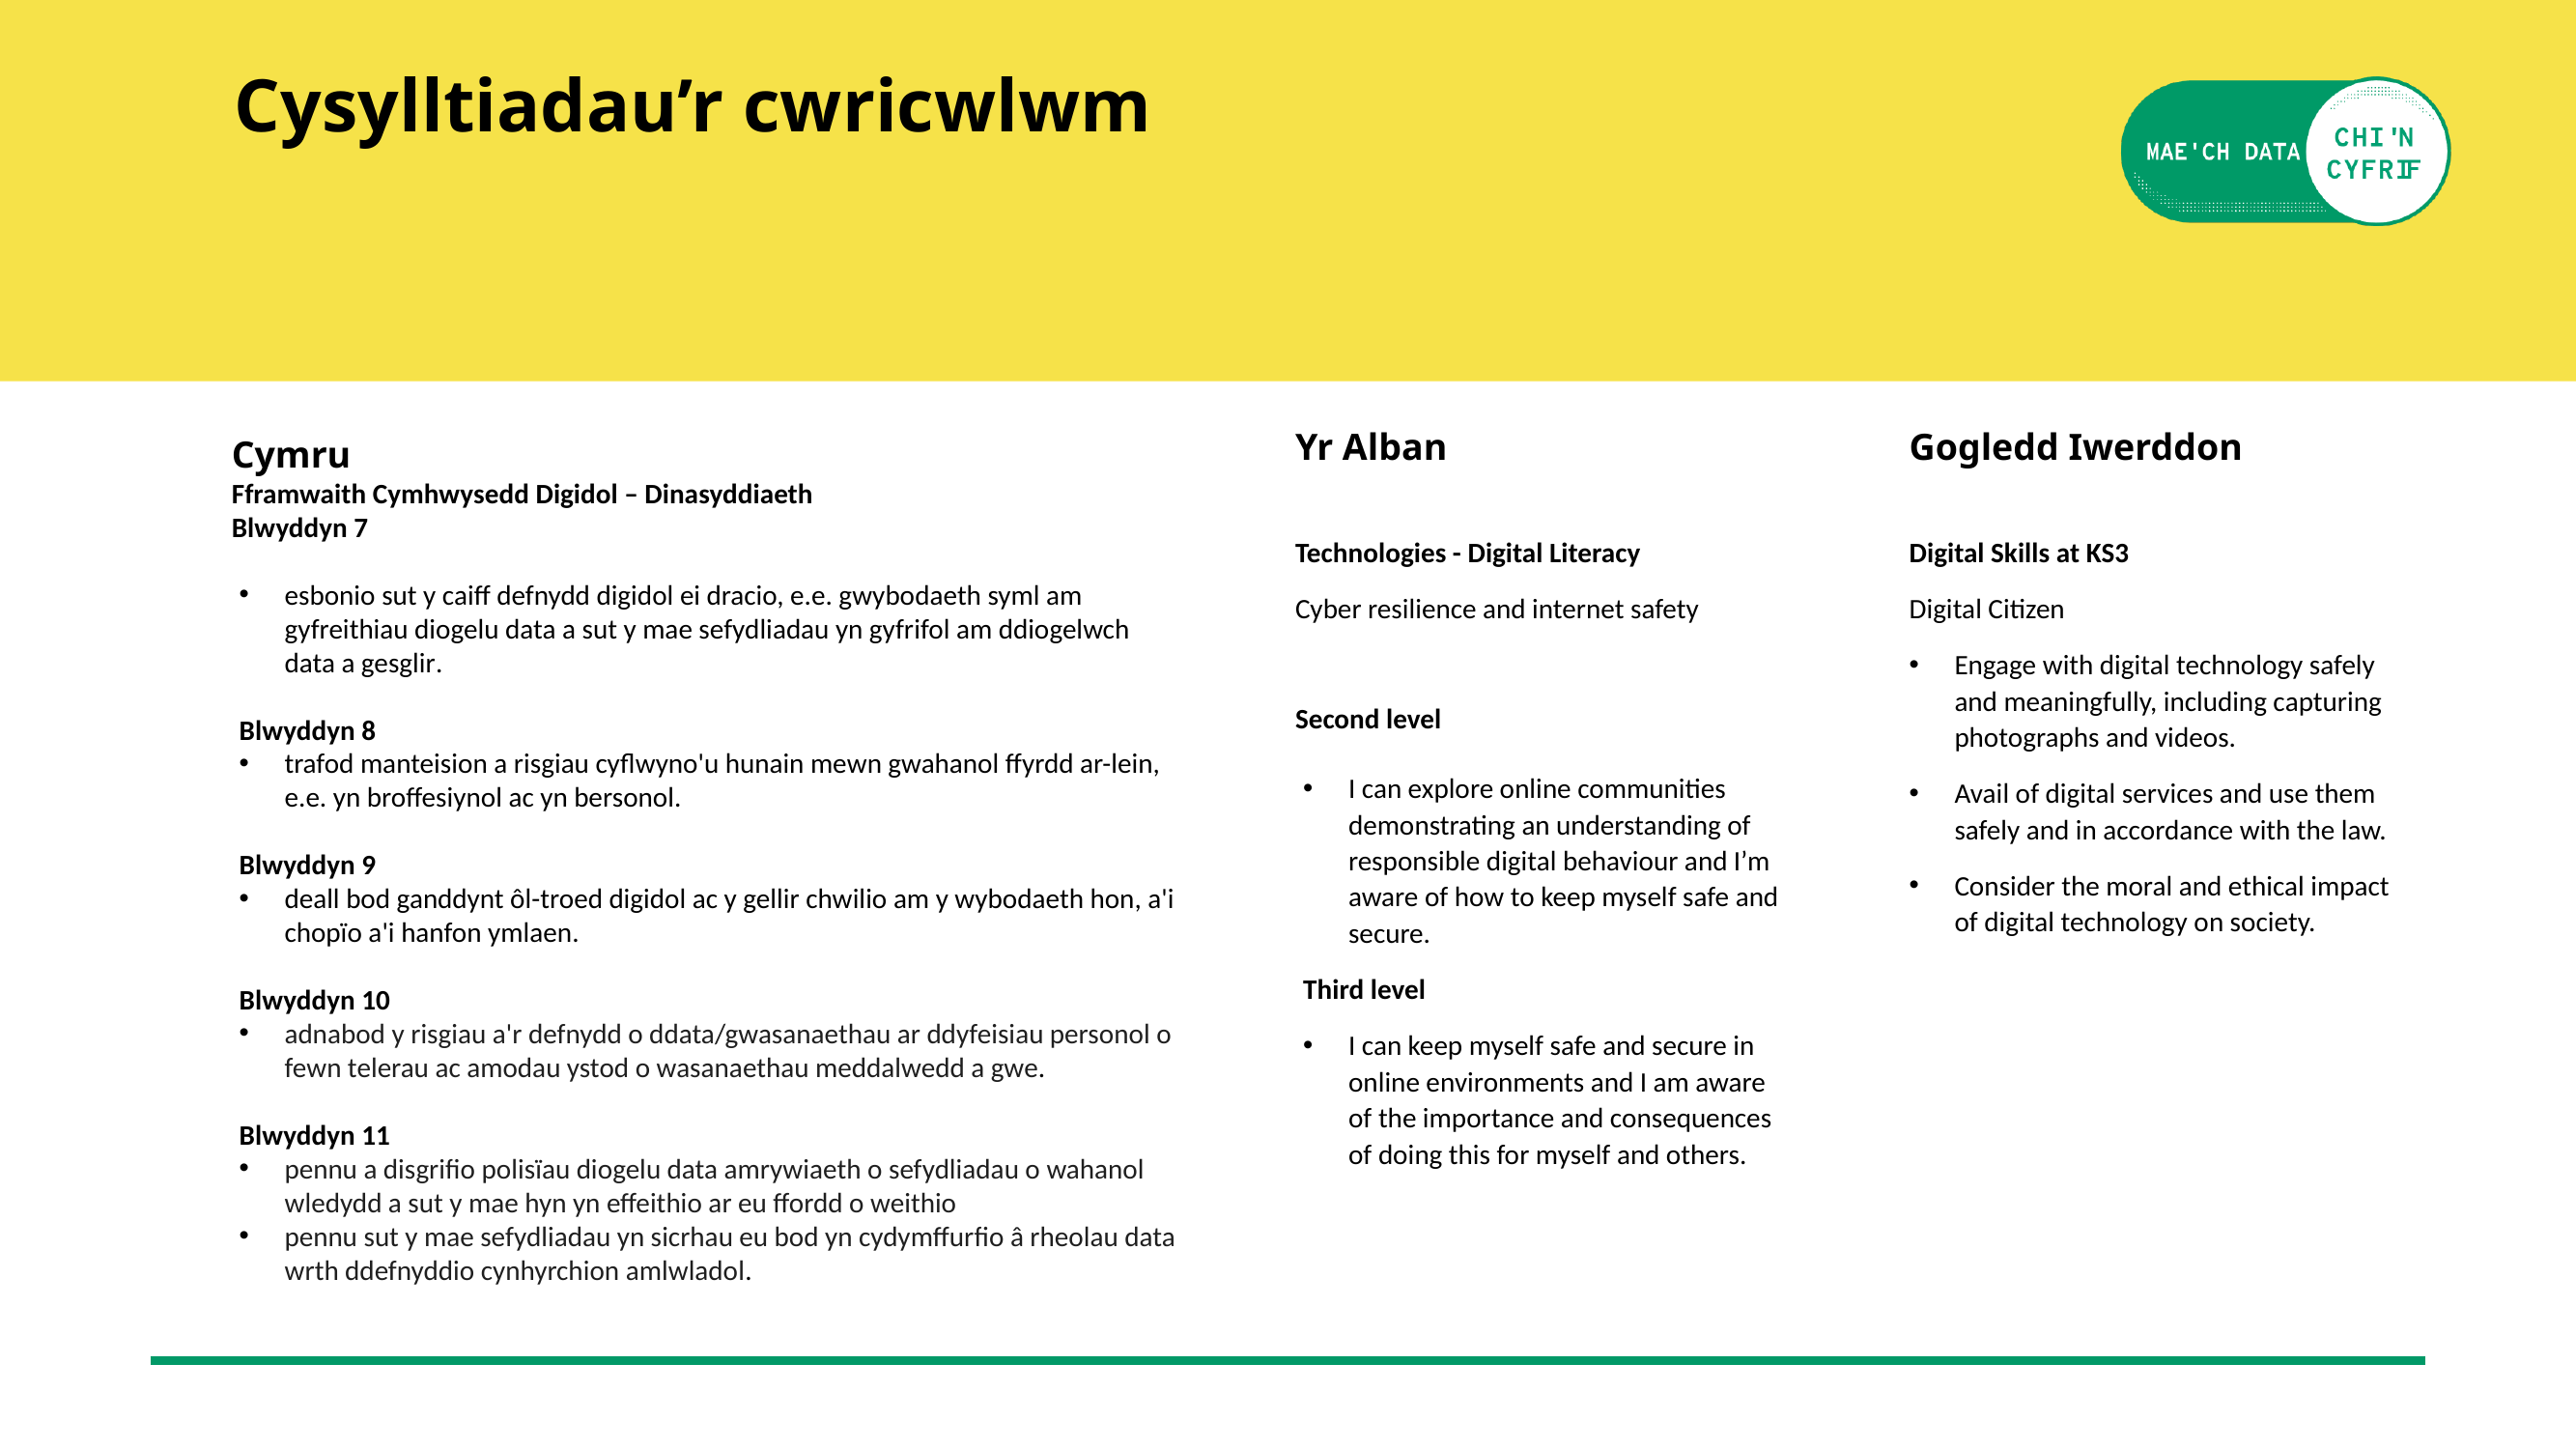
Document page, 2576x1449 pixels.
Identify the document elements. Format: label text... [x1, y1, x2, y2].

text_box Yr Alban Technologies - Digital Literacy Cyber resilience and internet safety Second level I can explore online communities demonstrating an understanding of responsible digital behaviour and I’m aware of how to keep myself safe and secure. Third level I can keep myself safe and secure in online environments and I am aware of the importance and consequences of doing this for myself and others. [1281, 424, 1801, 1290]
title Cysylltiadau’r cwricwlwm [219, 51, 2285, 251]
text_box Cymru Fframwaith Cymhwysedd Digidol – Dinasyddiaeth Blwyddyn 7 esbonio sut y caiff defnydd digidol ei dracio, e.e. gwybodaeth syml am gyfreithiau diogelu data a sut y mae sefydliadau yn gyfrifol am ddiogelwch data a gesglir. Blwyddyn 8 trafod manteision a risgiau cyflwyno'u hunain mewn gwahanol ffyrdd ar-lein, e.e. yn broffesiynol ac yn bersonol. Blwyddyn 9 deall bod ganddynt ôl-troed digidol ac y gellir chwilio am y wybodaeth hon, a'i chopïo a'i hanfon ymlaen. Blwyddyn 10 adnabod y risgiau a'r defnydd o ddata/gwasanaethau ar ddyfeisiau personol o fewn telerau ac amodau ystod o wasanaethau meddalwedd a gwe. Blwyddyn 11 pennu a disgrifio polisïau diogelu data amrywiaeth o sefydliadau o wahanol wledydd a sut y mae hyn yn effeithio ar eu ffordd o weithio pennu sut y mae sefydliadau yn sicrhau eu bod yn cydymffurfio â rheolau data wrth ddefnyddio cynhyrchion amlwladol. [216, 424, 1197, 1293]
picture [2117, 76, 2451, 226]
text_box Gogledd Iwerddon Digital Skills at KS3 Digital Citizen Engage with digital technology safely and meaningfully, including capturing photographs and videos. Avail of digital services and use them safely and in accordance with the law. Consider the moral and ethical impact of digital technology on society. [1894, 424, 2415, 1227]
